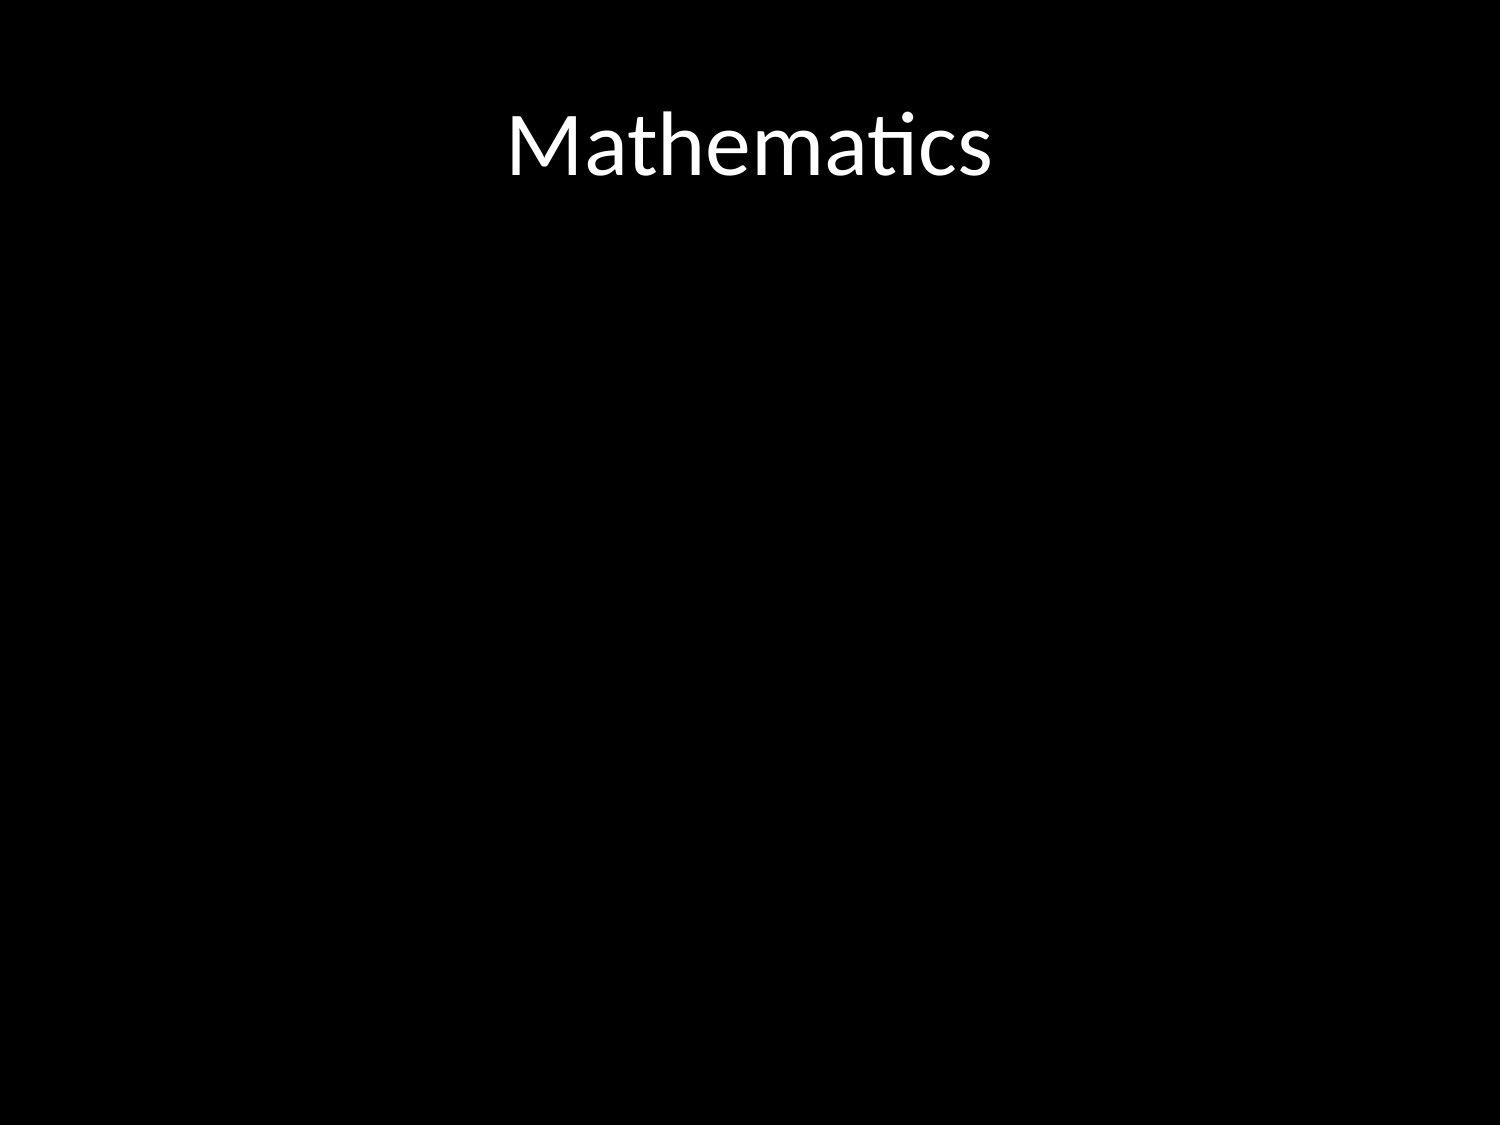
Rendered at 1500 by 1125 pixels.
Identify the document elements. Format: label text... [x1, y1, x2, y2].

title Mathematics [75, 45, 1425, 233]
